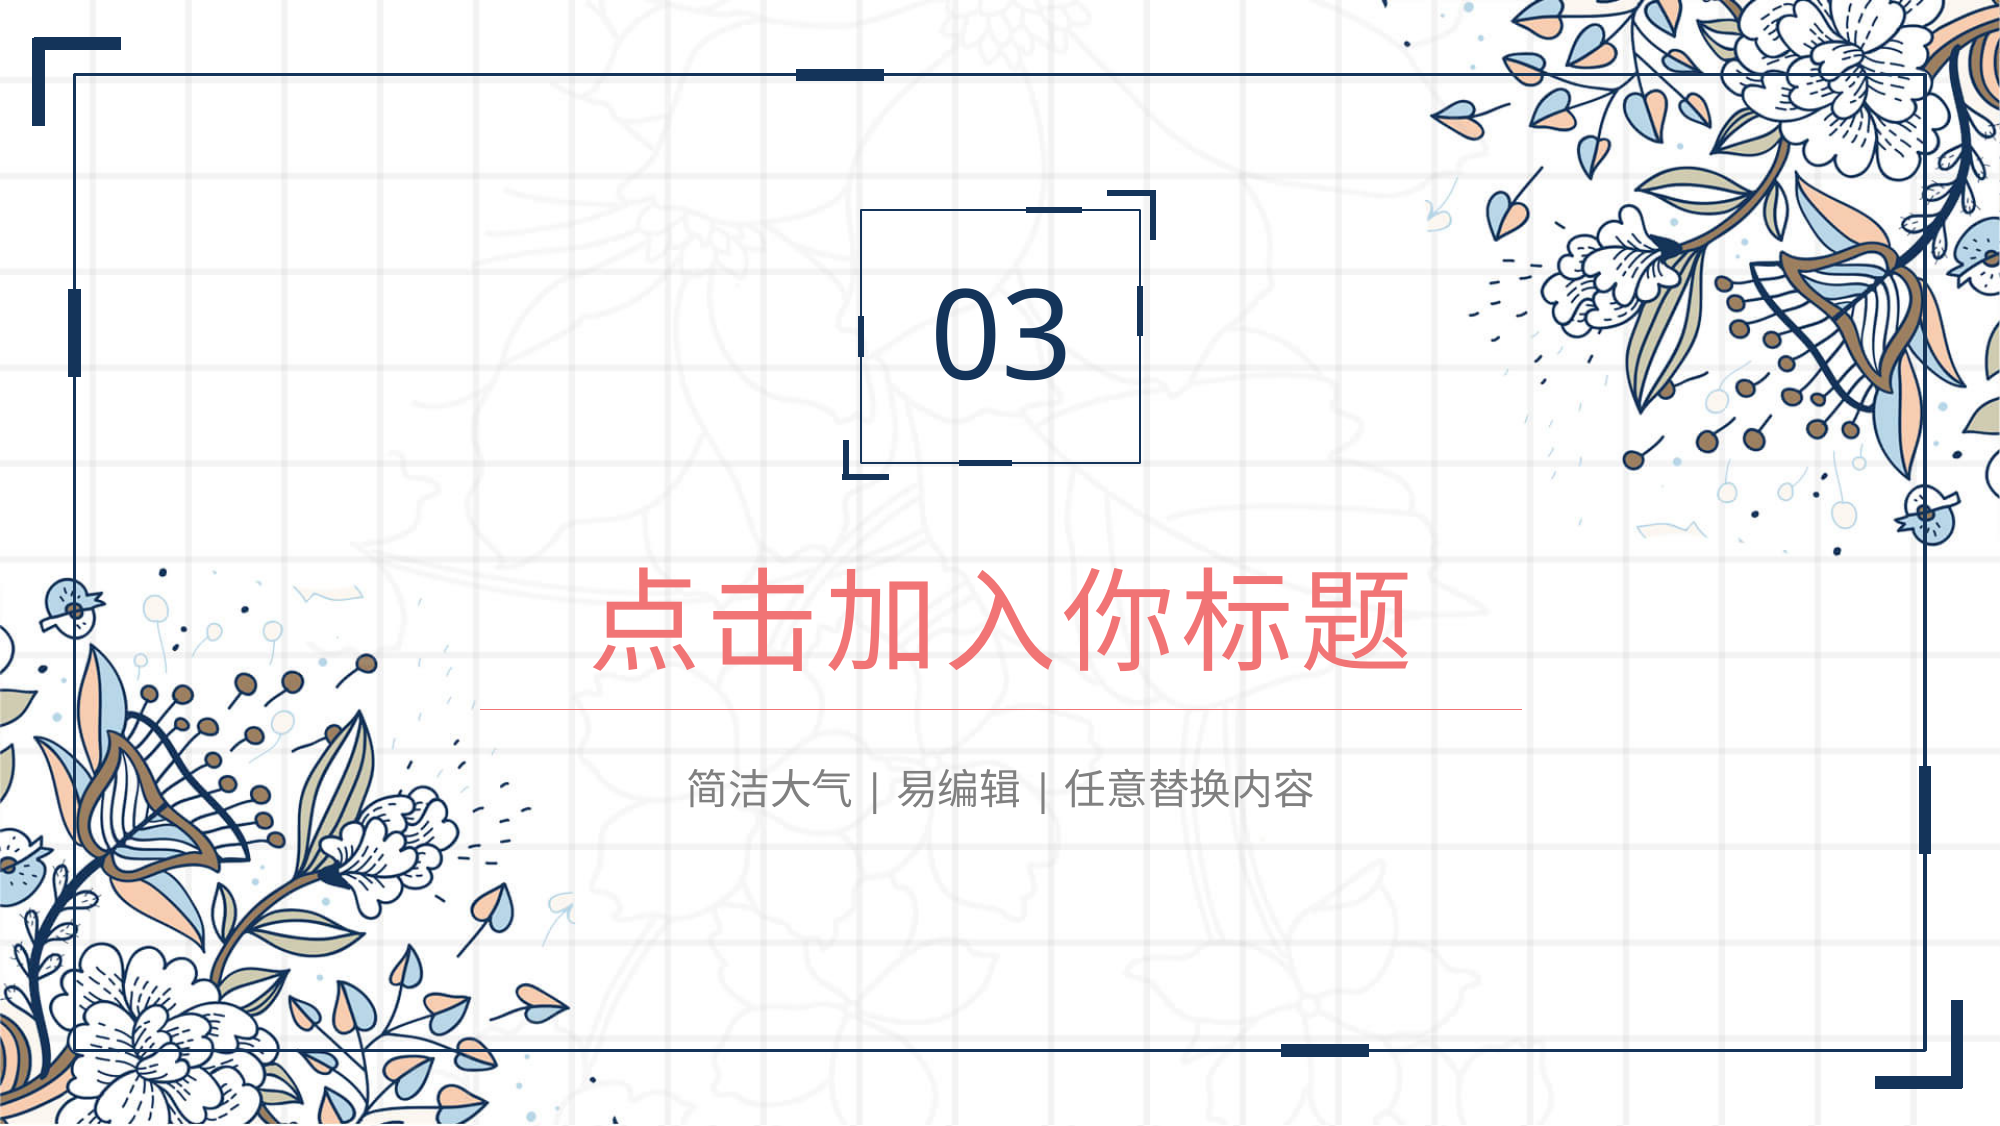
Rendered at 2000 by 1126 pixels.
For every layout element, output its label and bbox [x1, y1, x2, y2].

text_box [1874, 999, 1963, 1088]
picture [0, 0, 2000, 1126]
text_box [854, 177, 1144, 493]
text_box [33, 37, 122, 127]
